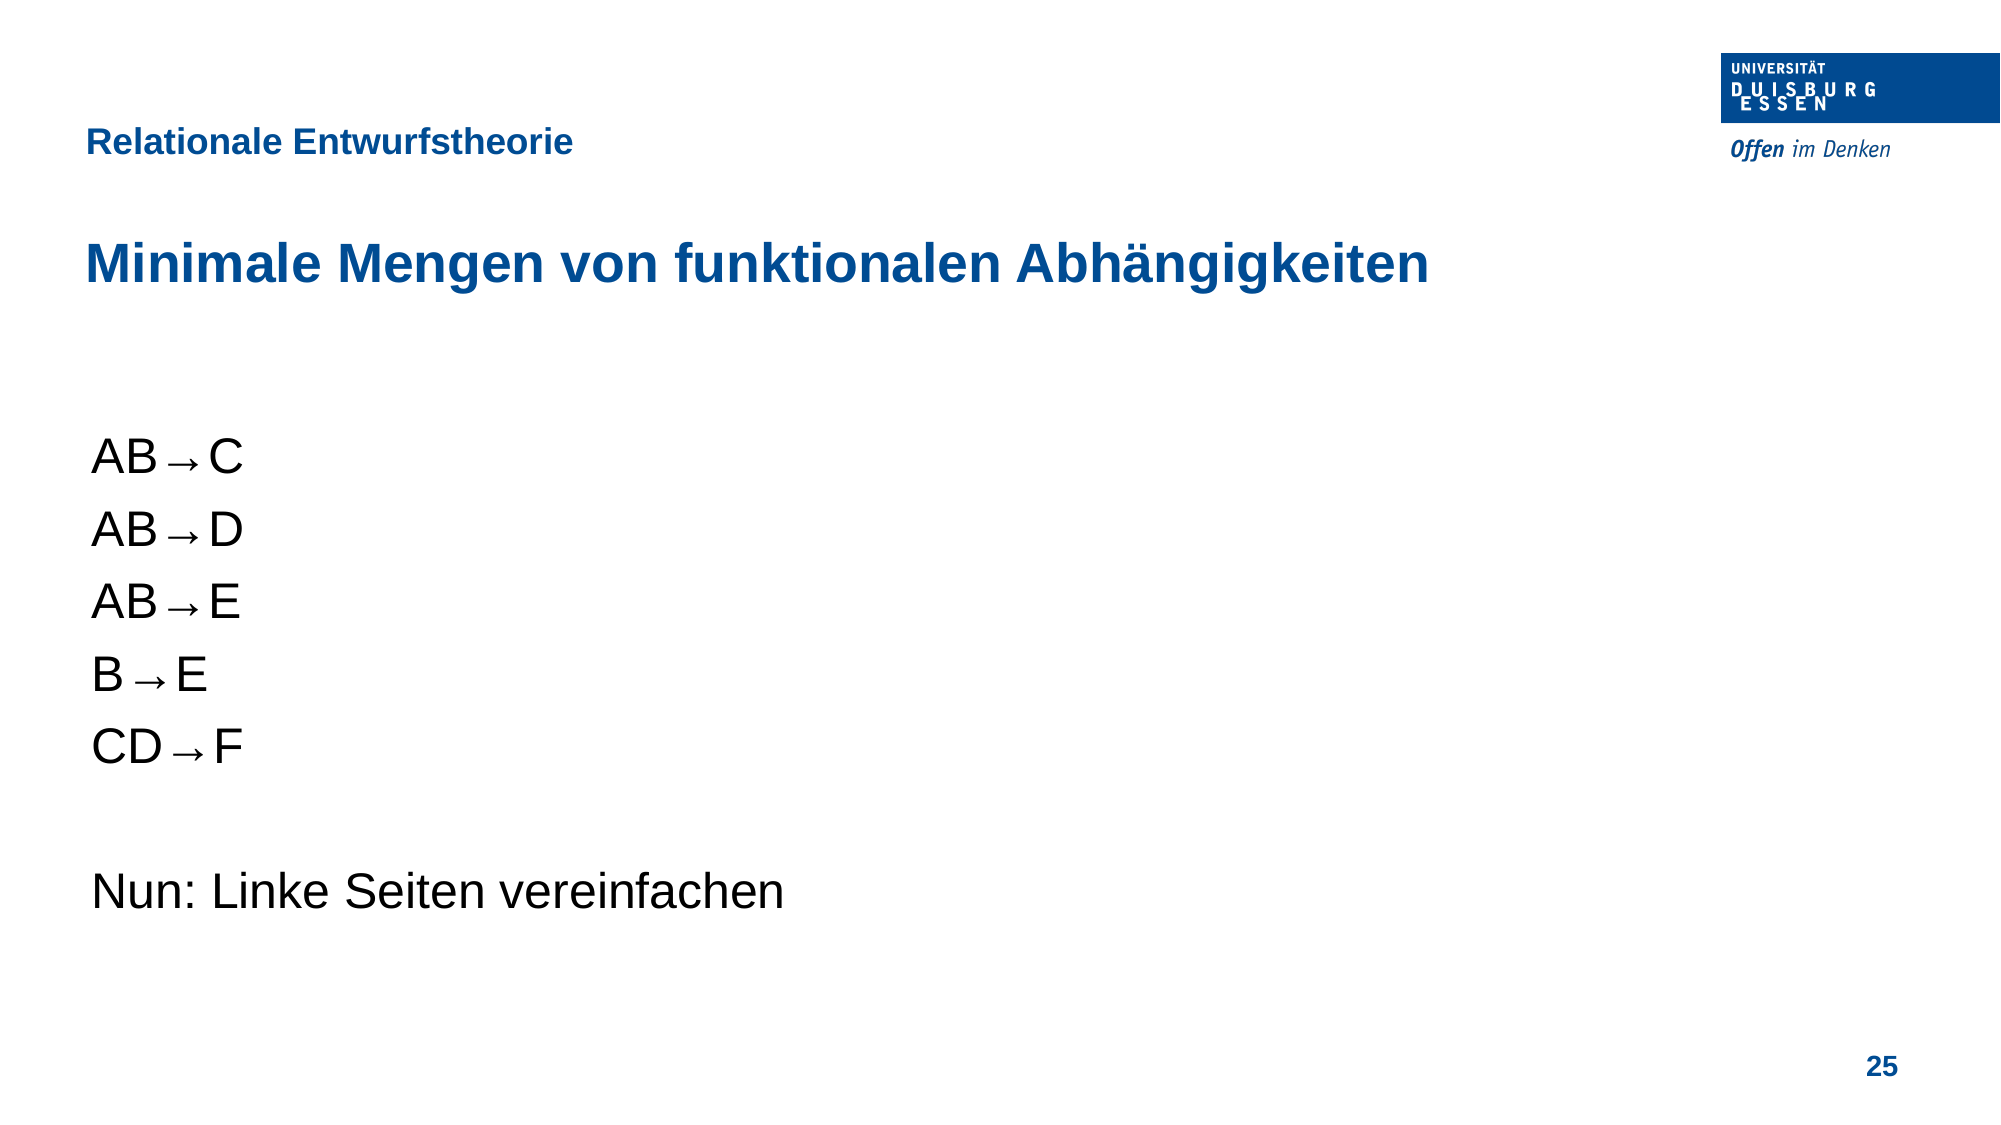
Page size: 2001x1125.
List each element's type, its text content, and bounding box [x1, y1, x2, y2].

slide_number 25 [1677, 1039, 1914, 1081]
picture [1721, 53, 2000, 162]
list Minimale Mengen von funktionalen Abhängigkeiten [85, 227, 1825, 303]
list Relationale Entwurfstheorie [85, 122, 1694, 163]
list AB→C AB→D AB→E B→E CD→F Nun: Linke Seiten vereinfachen [85, 416, 1794, 1012]
